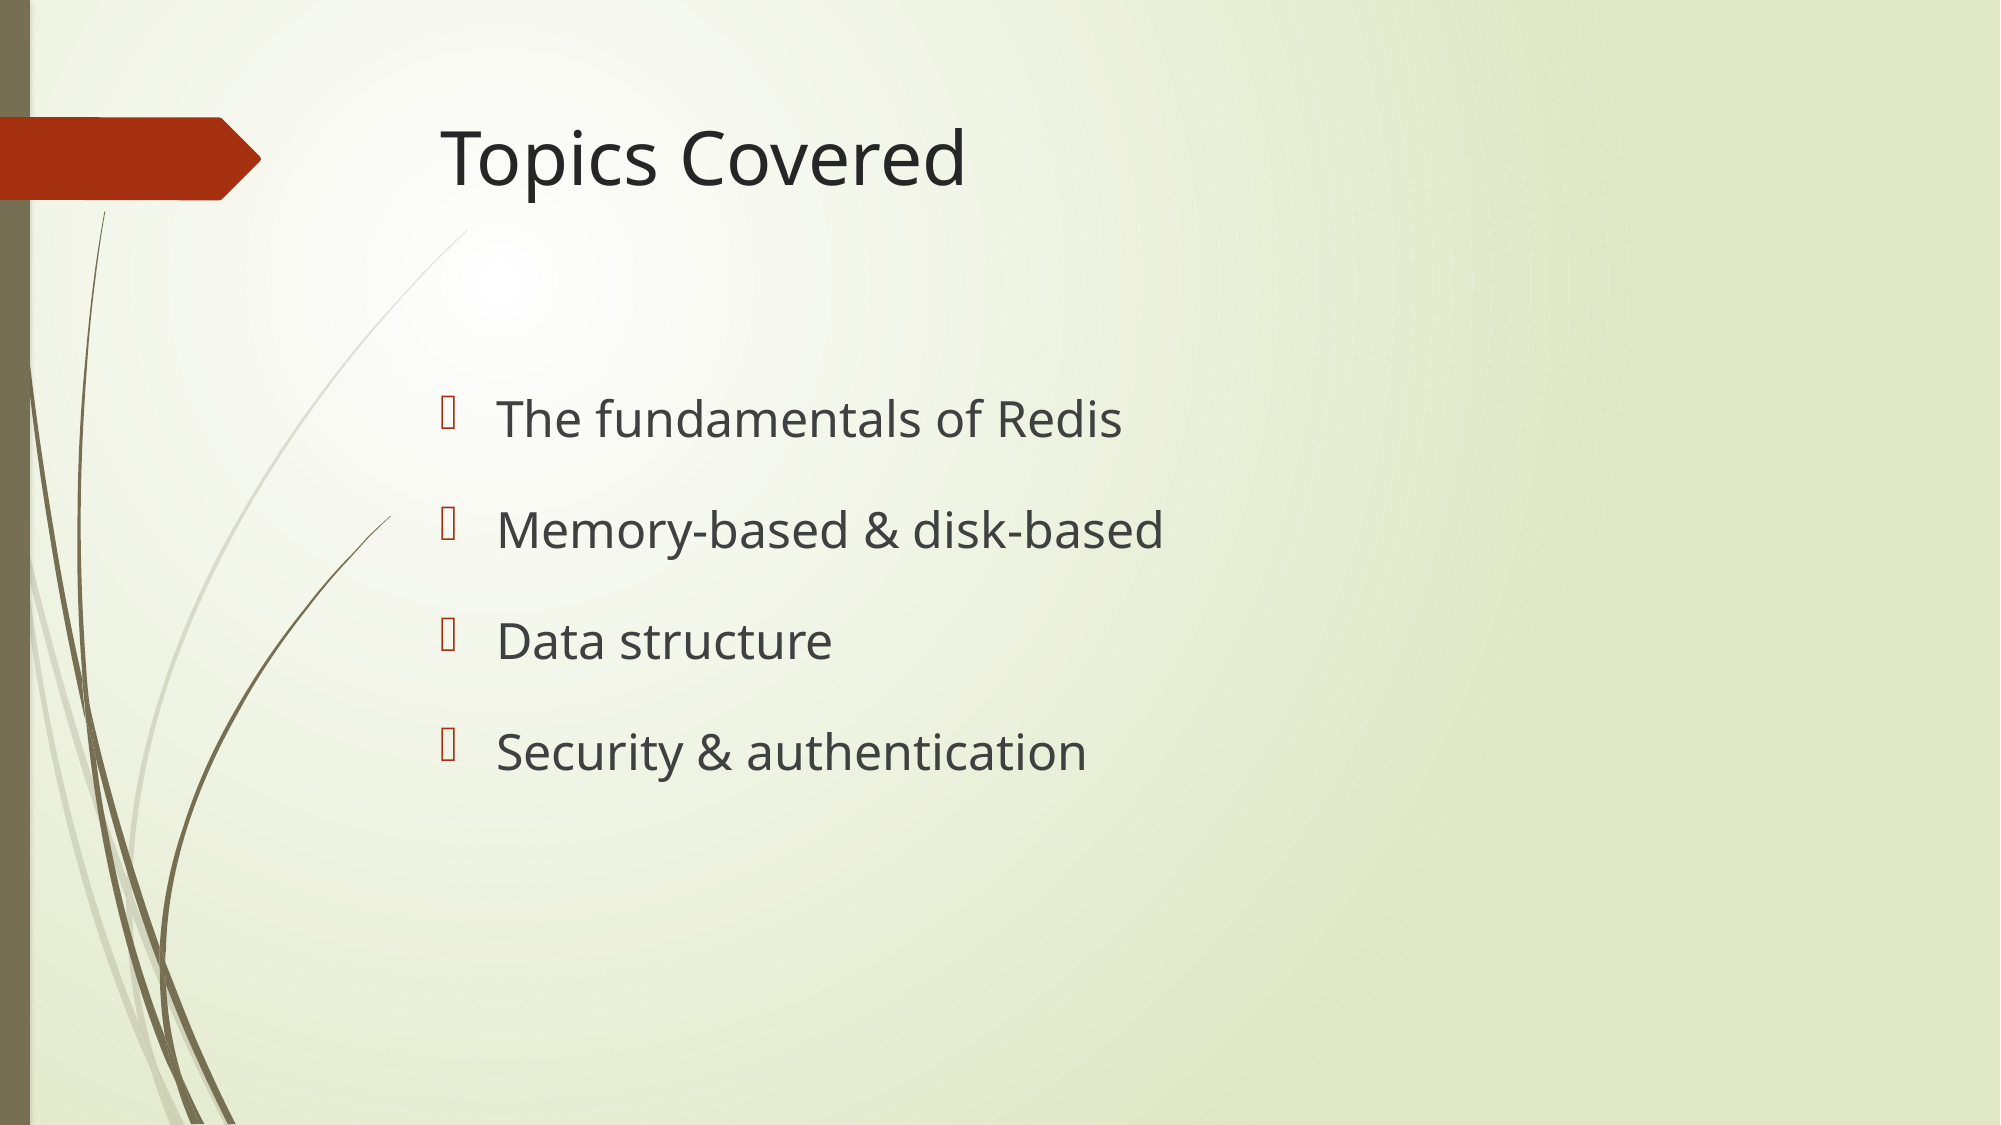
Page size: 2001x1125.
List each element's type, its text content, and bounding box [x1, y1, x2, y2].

list The fundamentals of Redis Memory-based & disk-based Data structure Security & authentication [424, 350, 1888, 1092]
title Topics Covered [425, 102, 1888, 313]
